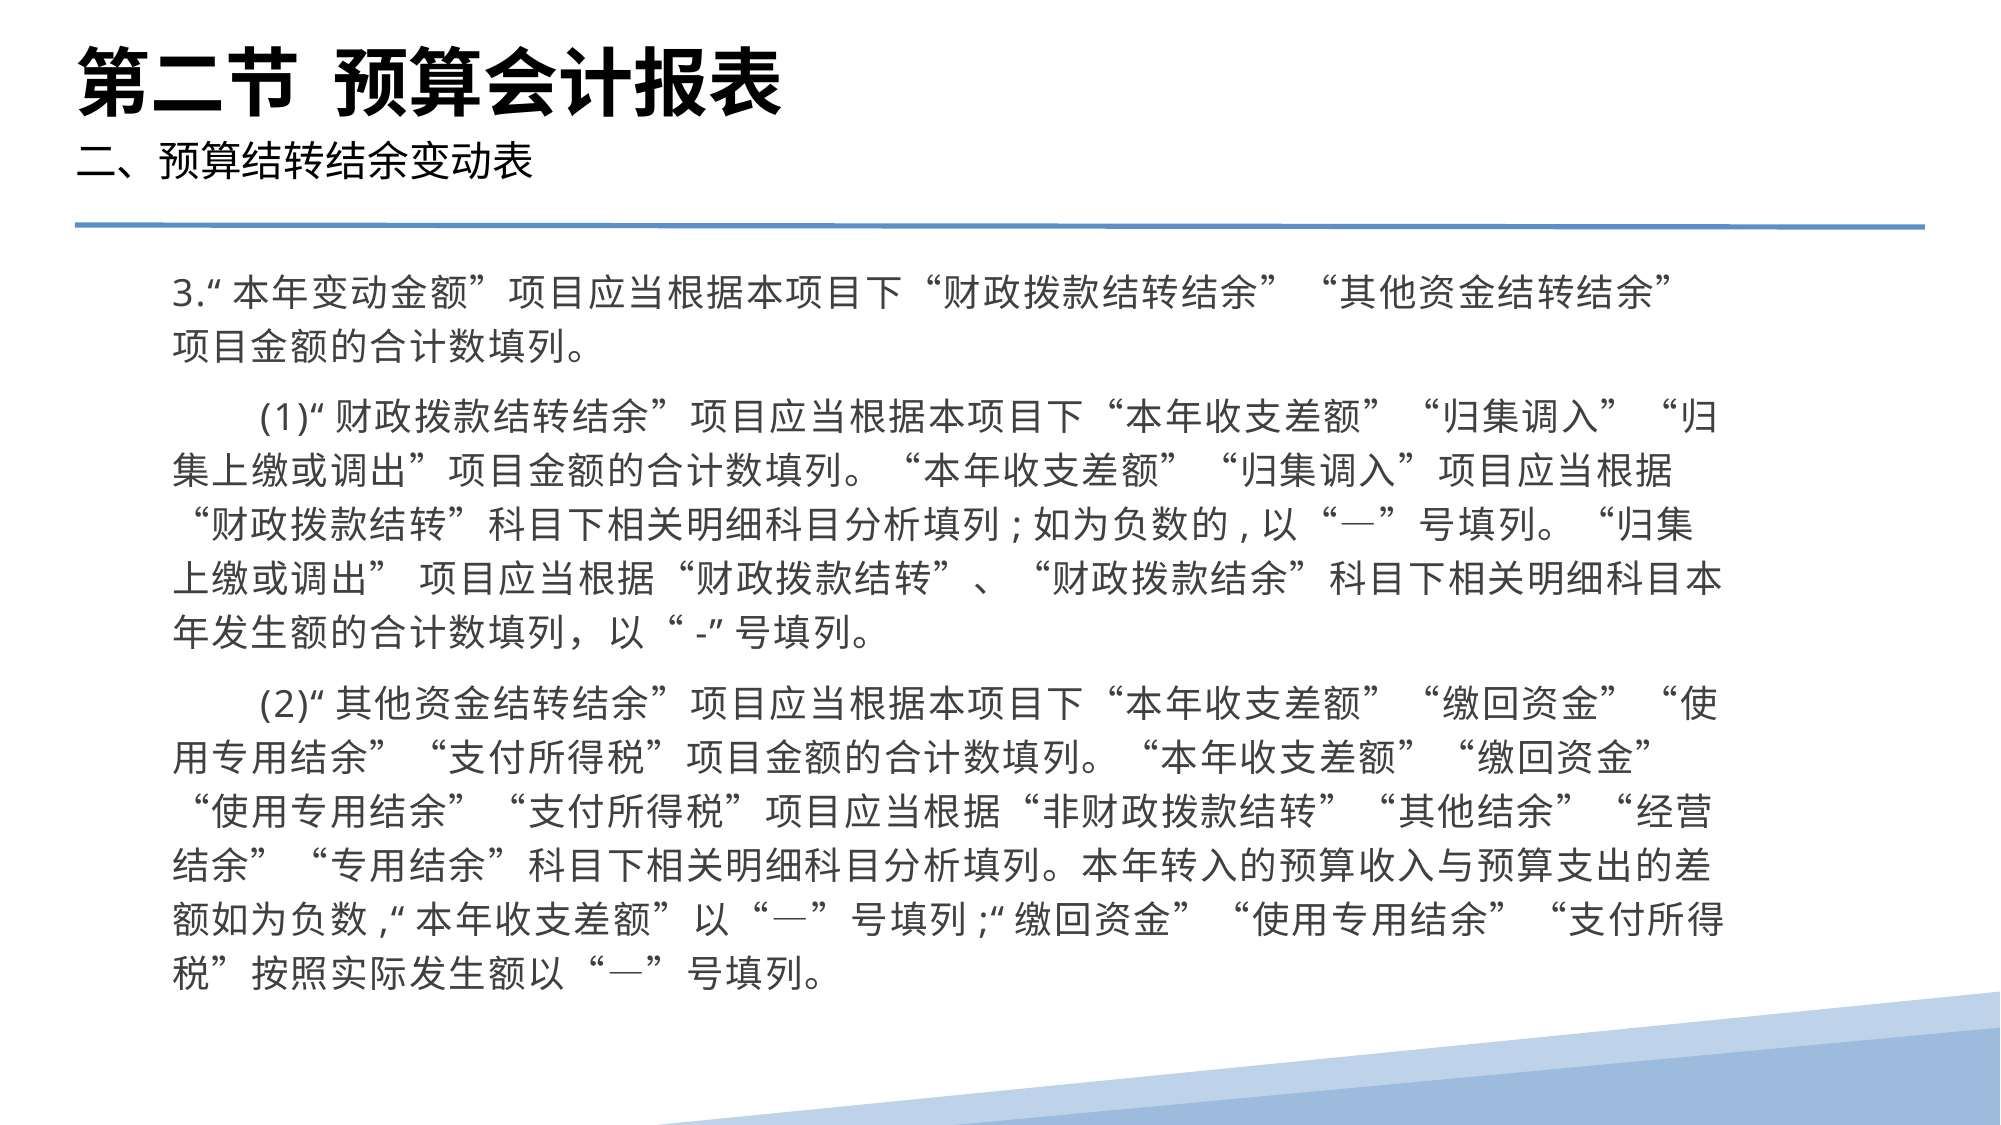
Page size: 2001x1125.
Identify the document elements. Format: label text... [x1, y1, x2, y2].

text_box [656, 991, 2000, 1125]
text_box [74, 224, 1925, 228]
text_box 3.“本年变动金额”项目应当根据本项目下“财政拨款结转结余”“其他资金结转结余”项目金额的合计数填列。 (1)“财政拨款结转结余”项目应当根据本项目下“本年收支差额”“归集调入”“归集上缴或调出”项目金额的合计数填列。“本年收支差额”“归集调入”项目应当根据“财政拨款结转”科目下相关明细科目分析填列;如为负数的,以“—”号填列。“归集上缴或调出” 项目应当根据“财政拨款结转”、“财政拨款结余”科目下相关明细科目本年发生额的合计数填列，以“-”号填列。 (2)“其他资金结转结余”项目应当根据本项目下“本年收支差额”“缴回资金”“使用专用结余”“支付所得税”项目金额的合计数填列。“本年收支差额”“缴回资金”“使用专用结余”“支付所得税”项目应当根据“非财政拨款结转”“其他结余”“经营结余”“专用结余”科目下相关明细科目分析填列。本年转入的预算收入与预算支出的差额如为负数,“本年收支差额”以“—”号填列;“缴回资金”“使用专用结余”“支付所得税”按照实际发生额以“—”号填列。 [161, 243, 1740, 1012]
text_box 第二节 预算会计报表 [75, 24, 1925, 124]
text_box 二、预算结转结余变动表 [75, 124, 1925, 200]
